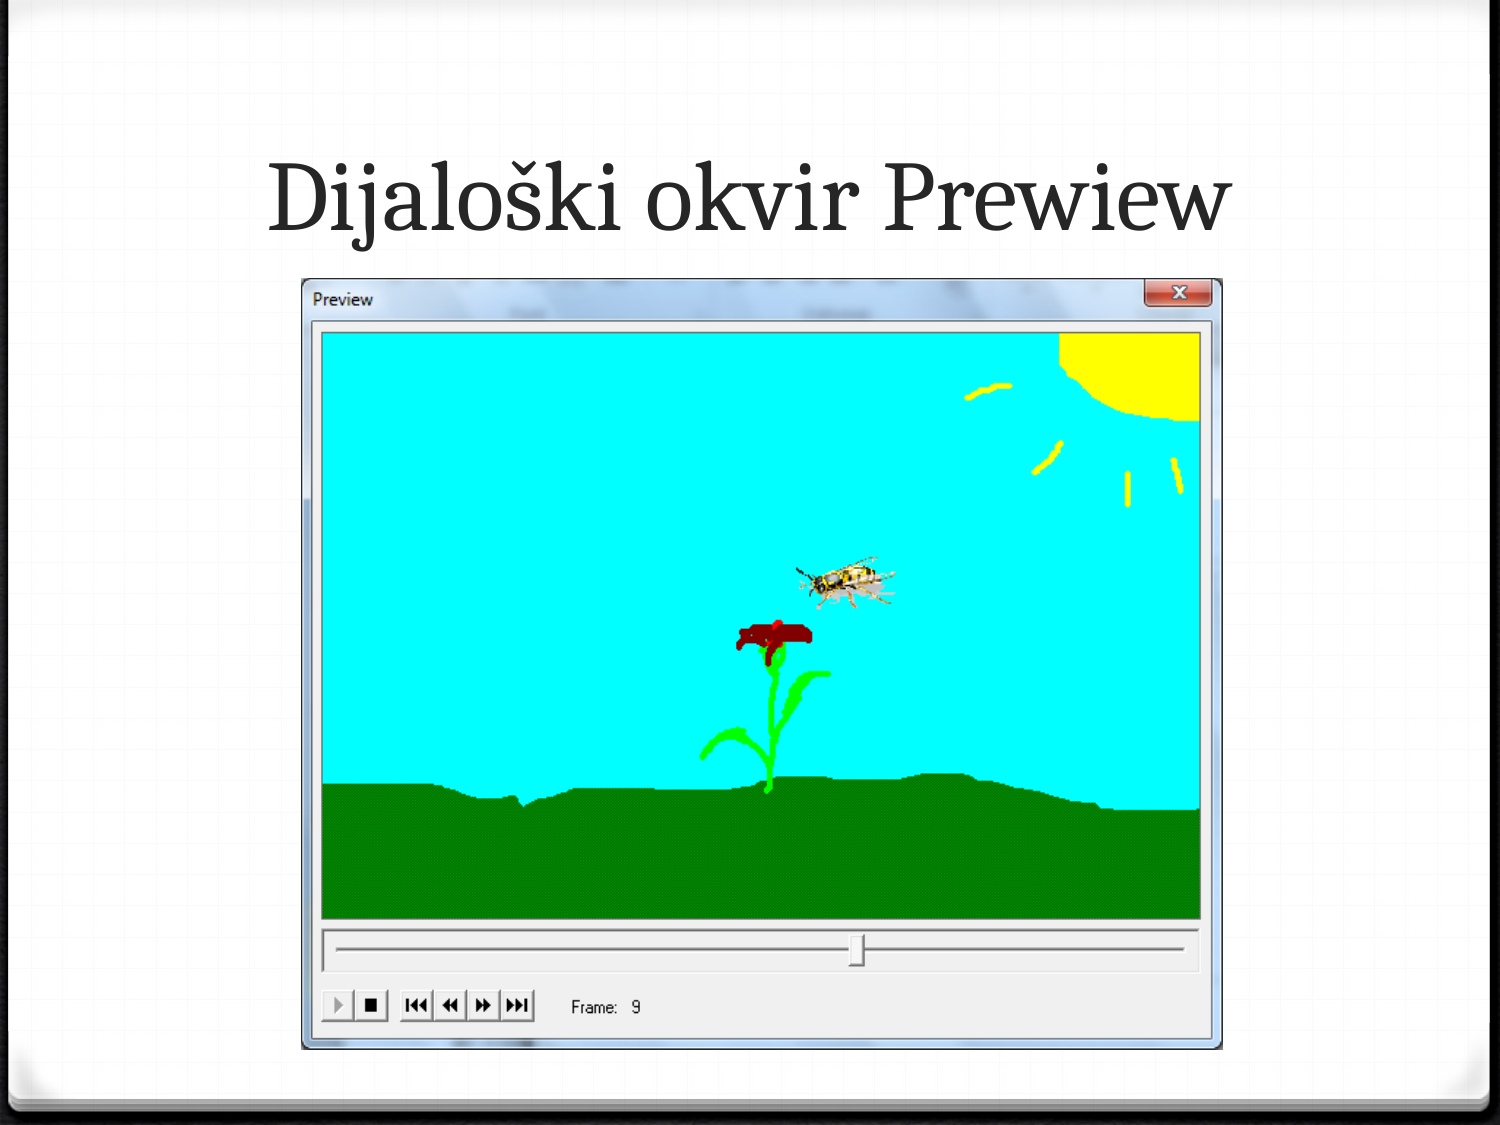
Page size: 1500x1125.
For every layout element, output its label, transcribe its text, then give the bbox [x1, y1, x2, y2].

picture [0, 0, 1500, 1125]
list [300, 278, 1223, 1051]
title Dijaloški okvir Prewiew [90, 71, 1410, 309]
